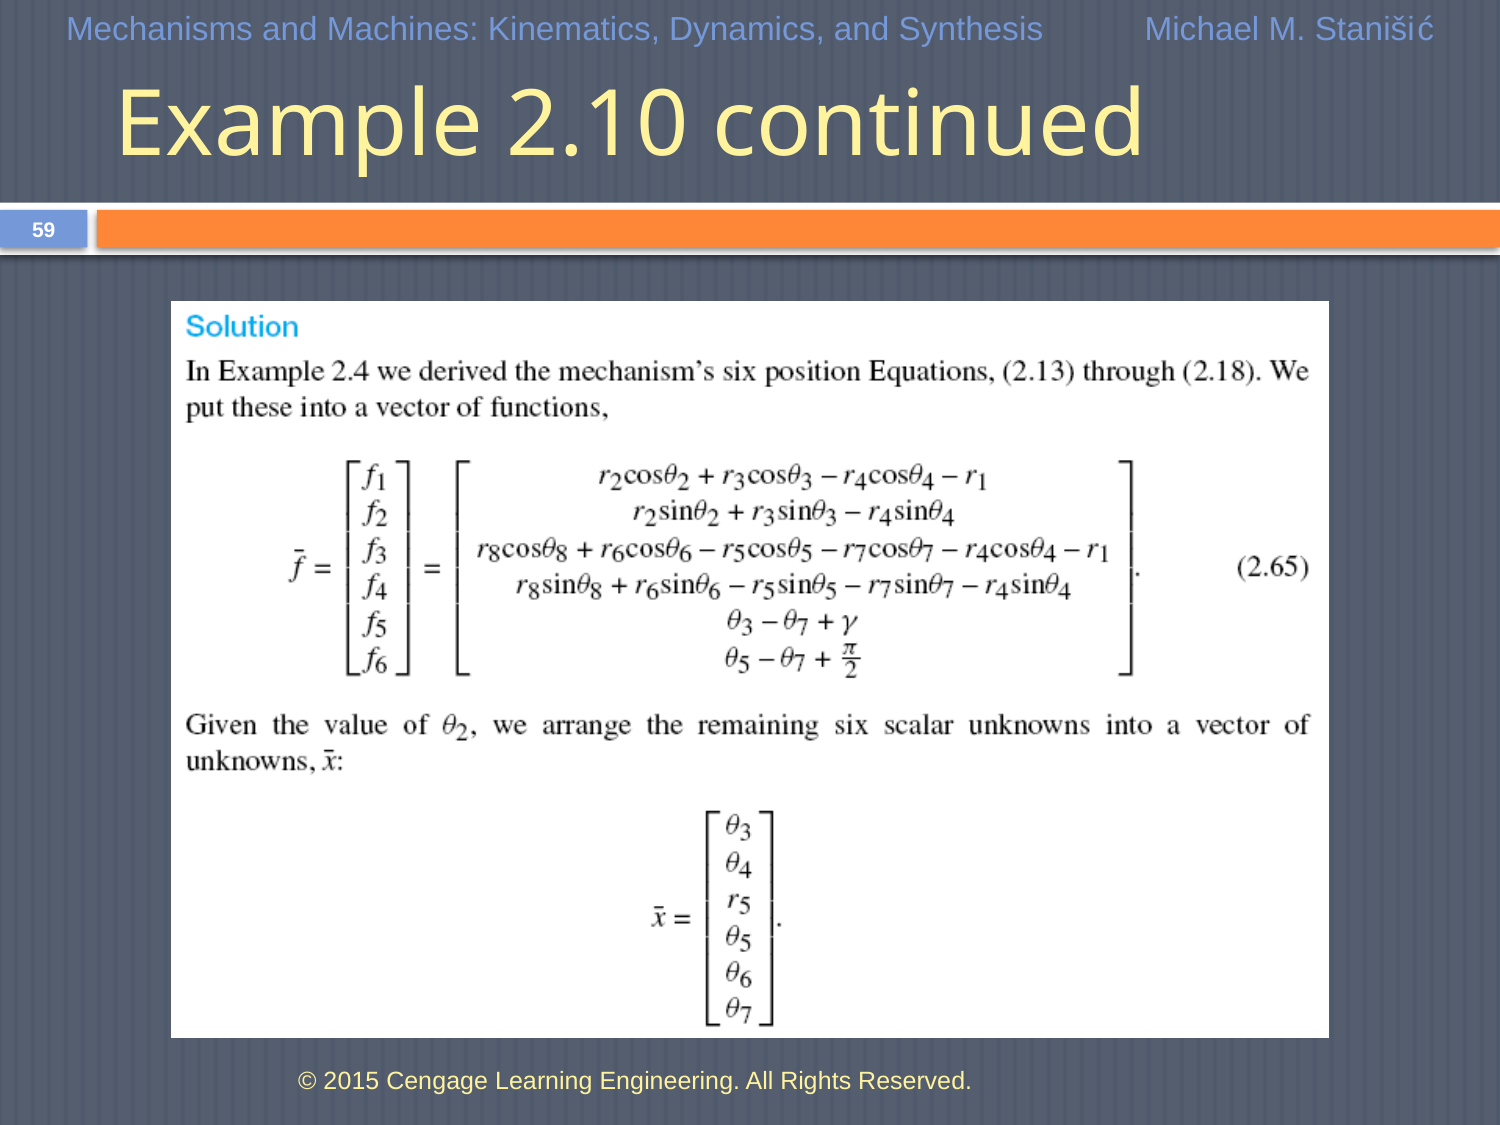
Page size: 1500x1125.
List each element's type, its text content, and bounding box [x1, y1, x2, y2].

slide_number 59 [0, 208, 88, 249]
text_box Mechanisms and Machines: Kinematics, Dynamics, and Synthesis Michael M. Stanišić [0, 0, 1500, 55]
picture [171, 301, 1329, 1038]
title Example 2.10 continued [99, 55, 1438, 201]
footer © 2015 Cengage Learning Engineering. All Rights Reserved. [106, 1050, 996, 1110]
